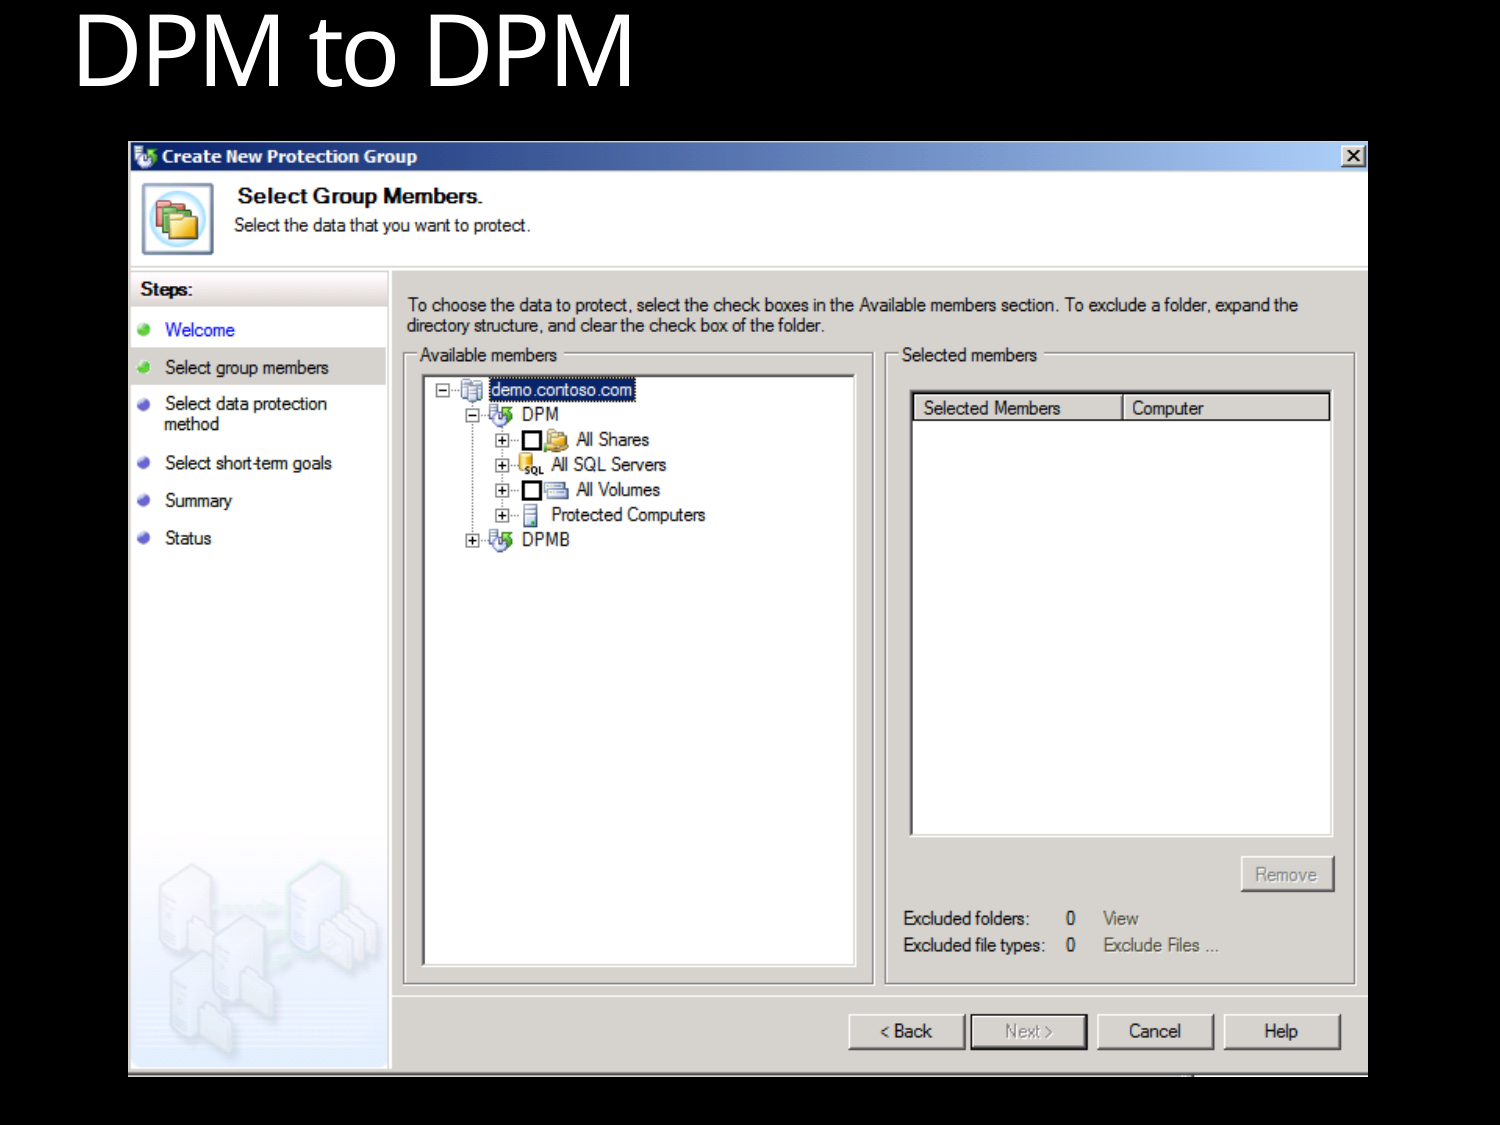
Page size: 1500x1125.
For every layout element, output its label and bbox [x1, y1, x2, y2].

text_box [128, 141, 1369, 1077]
title [70, 1, 1421, 110]
